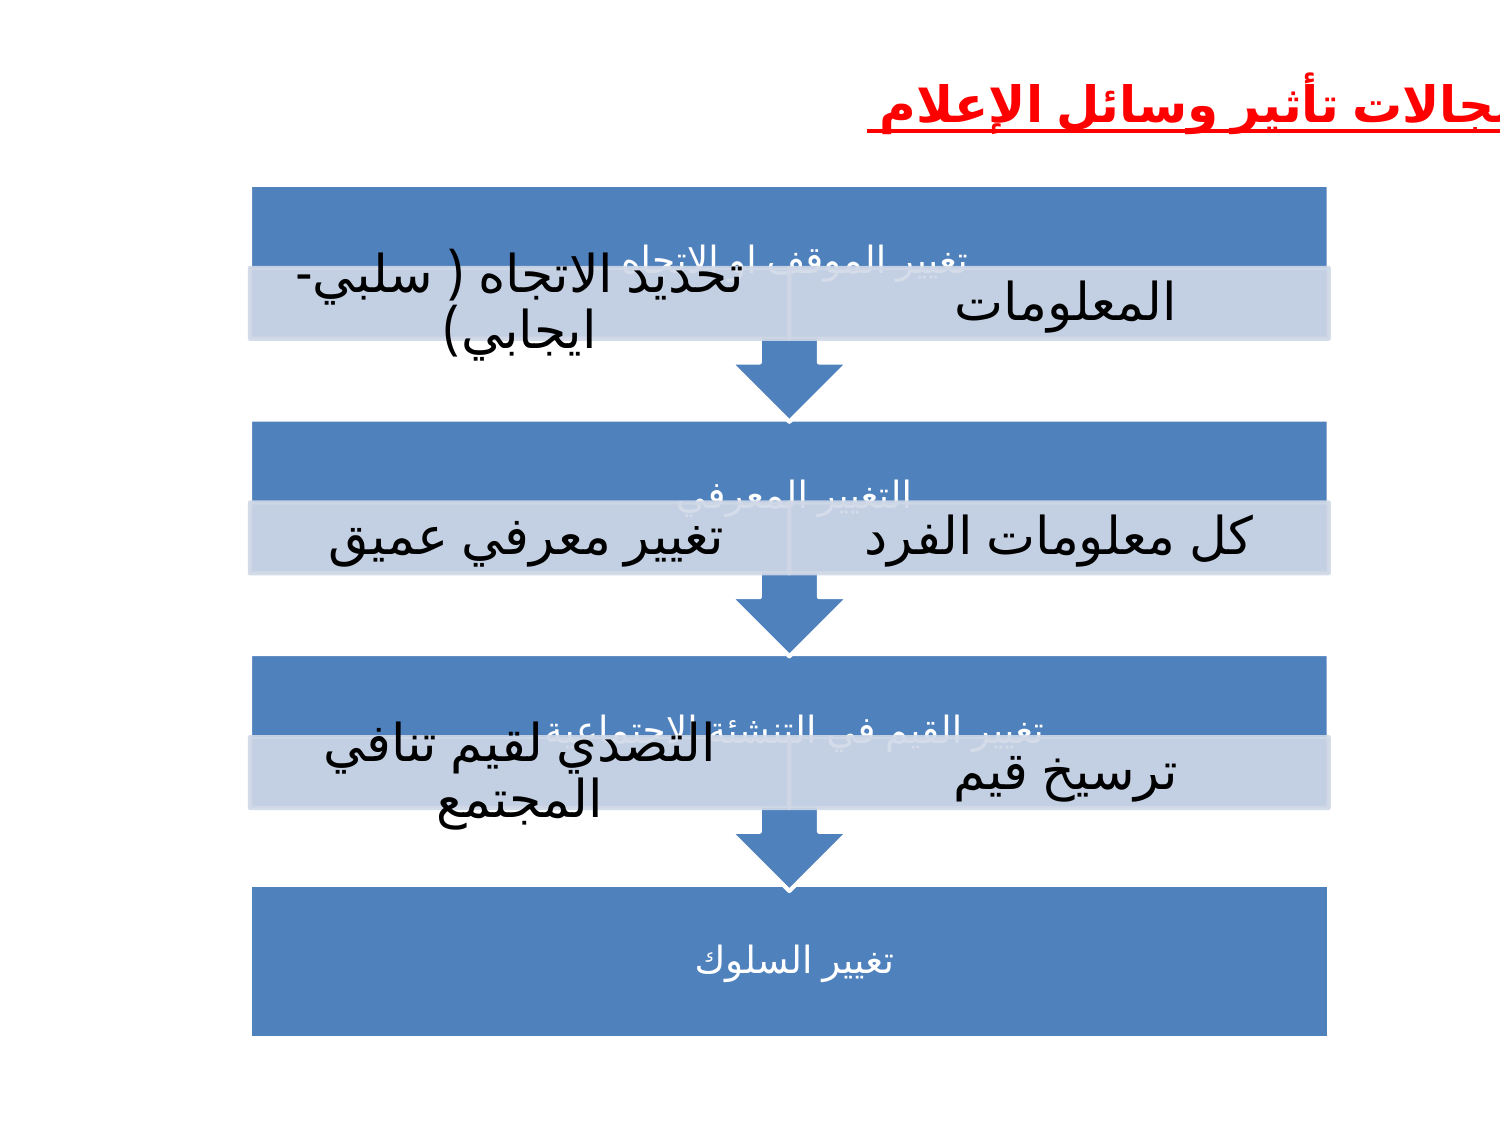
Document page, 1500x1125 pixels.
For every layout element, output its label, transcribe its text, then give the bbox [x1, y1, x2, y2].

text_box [249, 184, 1329, 1044]
text_box مجالات تأثير وسائل الإعلام [852, 64, 1500, 140]
